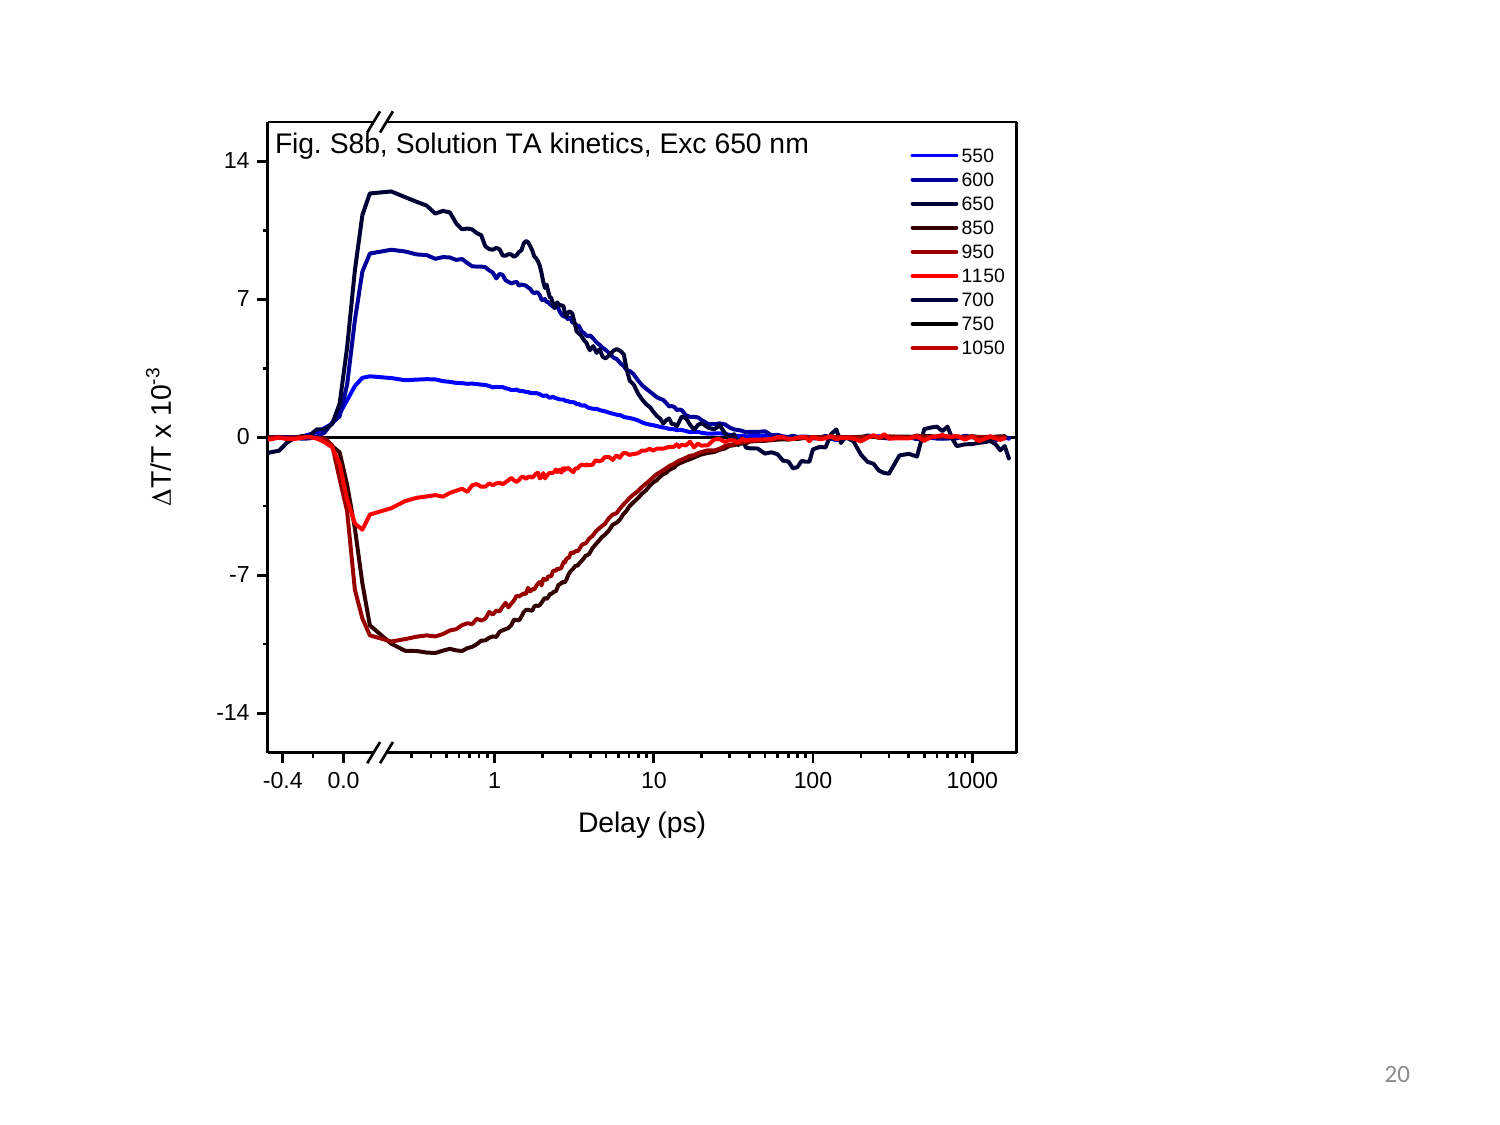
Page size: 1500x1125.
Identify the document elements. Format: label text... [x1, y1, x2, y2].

slide_number 20 [1074, 1063, 1425, 1103]
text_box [0, 0, 1500, 1054]
